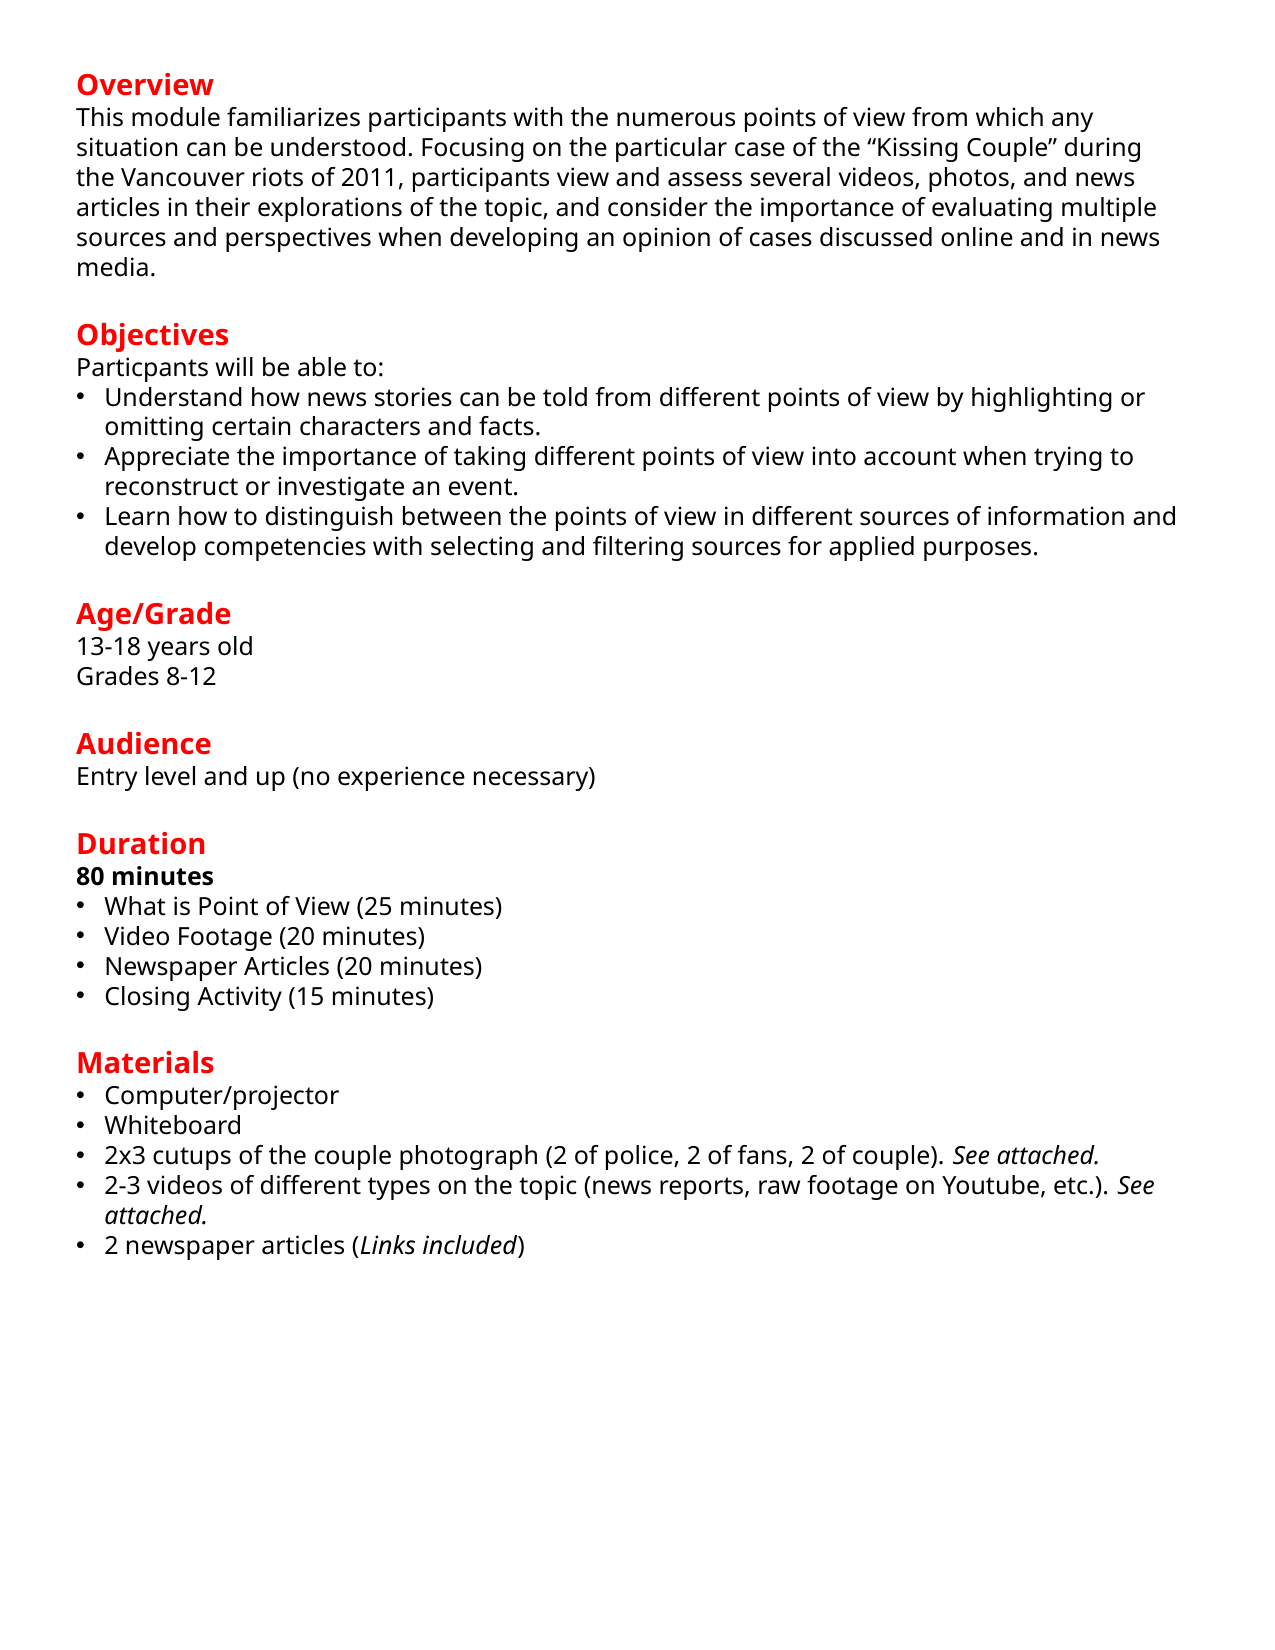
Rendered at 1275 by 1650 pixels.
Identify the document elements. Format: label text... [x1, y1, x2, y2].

text_box Overview This module familiarizes participants with the numerous points of view from which any situation can be understood. Focusing on the particular case of the “Kissing Couple” during the Vancouver riots of 2011, participants view and assess several videos, photos, and news articles in their explorations of the topic, and consider the importance of evaluating multiple sources and perspectives when developing an opinion of cases discussed online and in news media. Objectives Particpants will be able to: Understand how news stories can be told from different points of view by highlighting or omitting certain characters and facts. Appreciate the importance of taking different points of view into account when trying to reconstruct or investigate an event. Learn how to distinguish between the points of view in different sources of information and develop competencies with selecting and filtering sources for applied purposes. Age/Grade 13-18 years old Grades 8-12 Audience Entry level and up (no experience necessary) Duration 80 minutes What is Point of View (25 minutes) Video Footage (20 minutes) Newspaper Articles (20 minutes) Closing Activity (15 minutes) Materials Computer/projector Whiteboard 2x3 cutups of the couple photograph (2 of police, 2 of fans, 2 of couple). See attached. 2-3 videos of different types on the topic (news reports, raw footage on Youtube, etc.). See attached. 2 newspaper articles (Links included) [61, 59, 1196, 1297]
